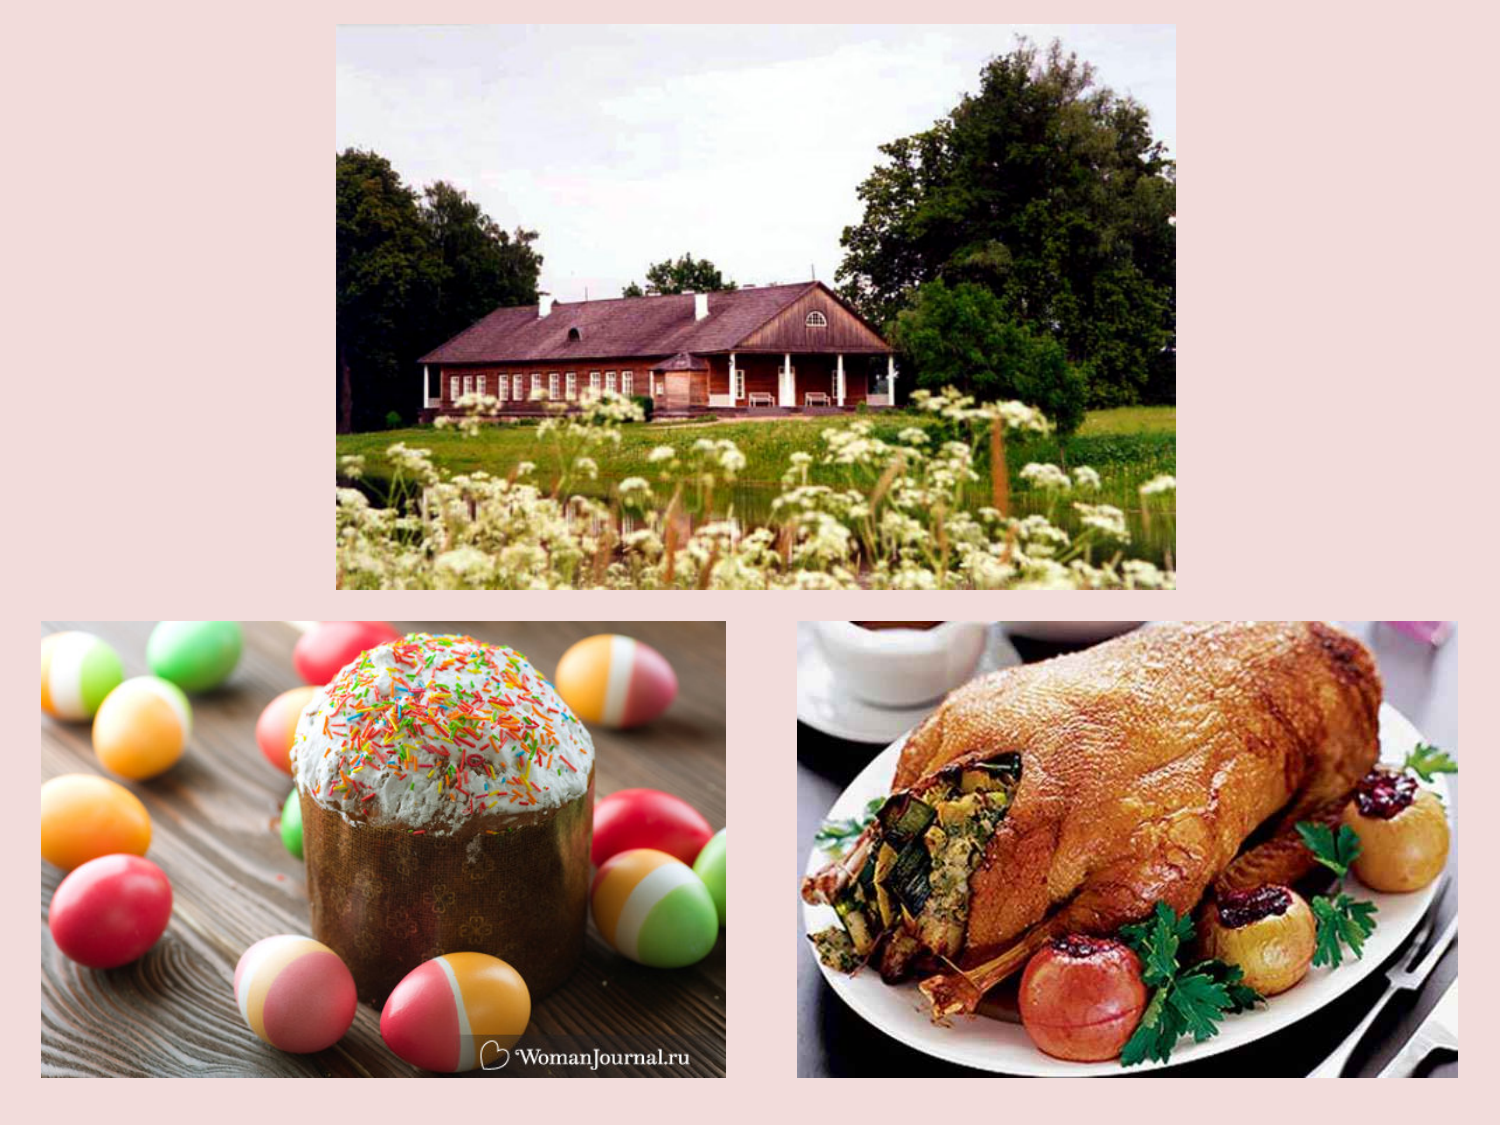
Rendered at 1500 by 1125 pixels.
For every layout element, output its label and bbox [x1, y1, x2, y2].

picture [336, 24, 1176, 590]
picture [41, 621, 726, 1078]
picture [796, 621, 1458, 1078]
